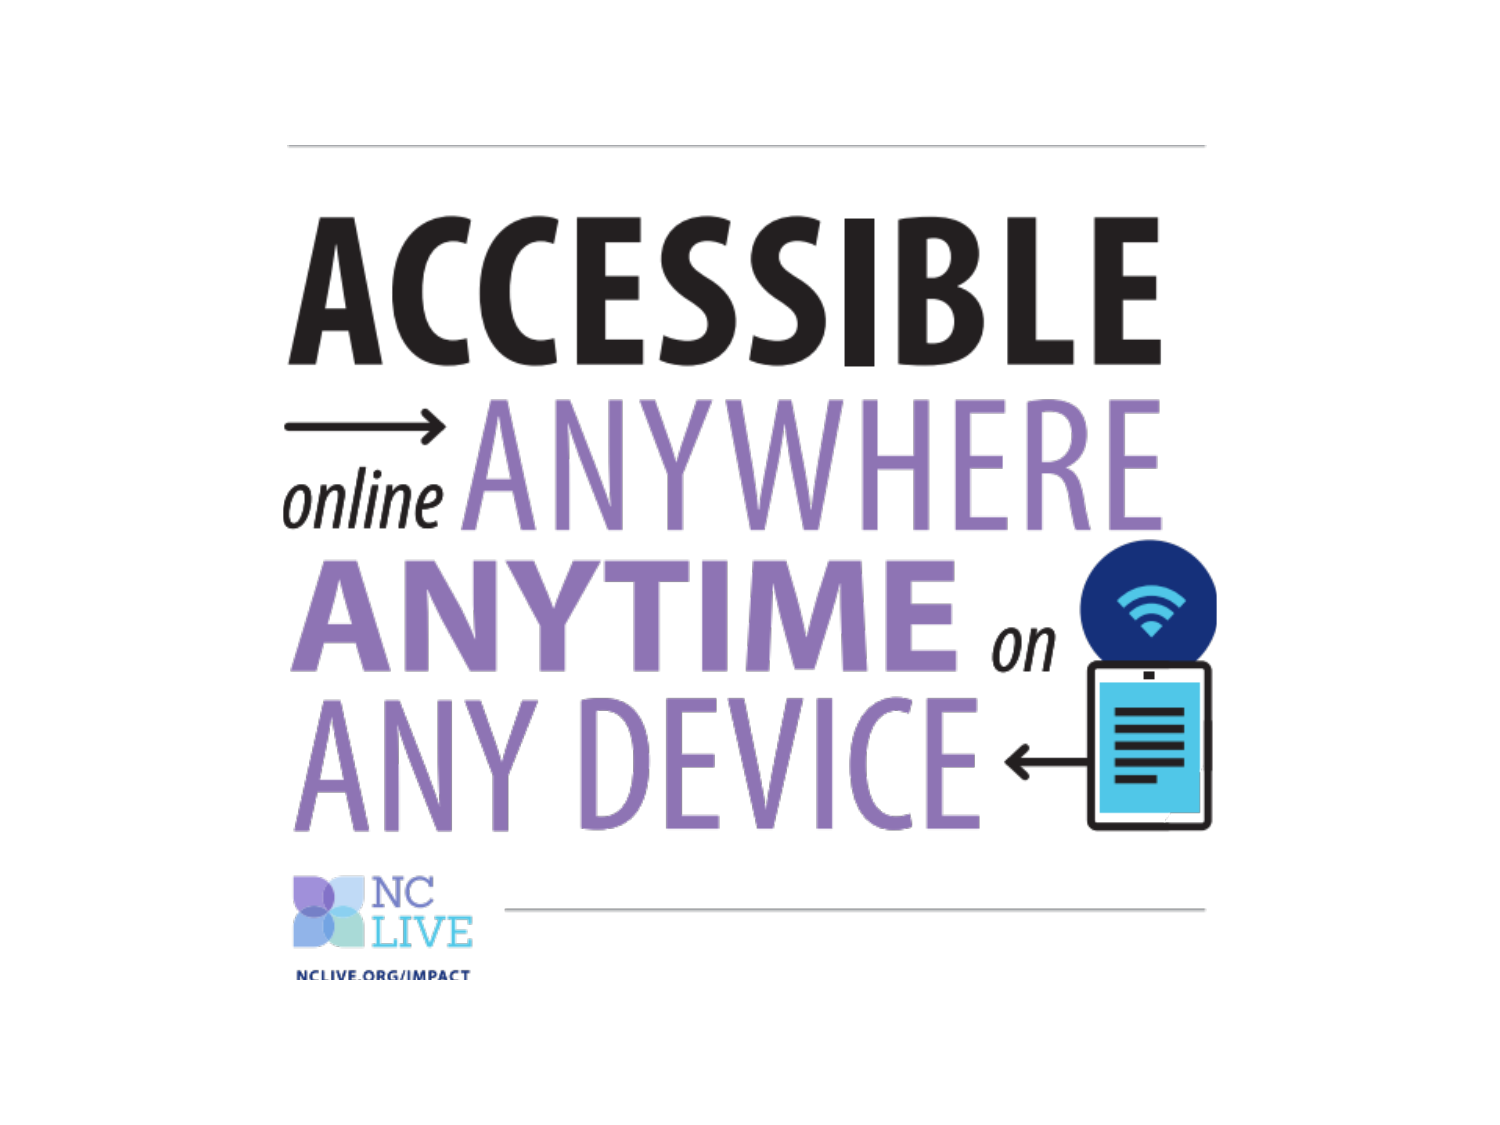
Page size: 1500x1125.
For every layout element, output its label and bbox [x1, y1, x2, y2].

picture [283, 145, 1217, 980]
